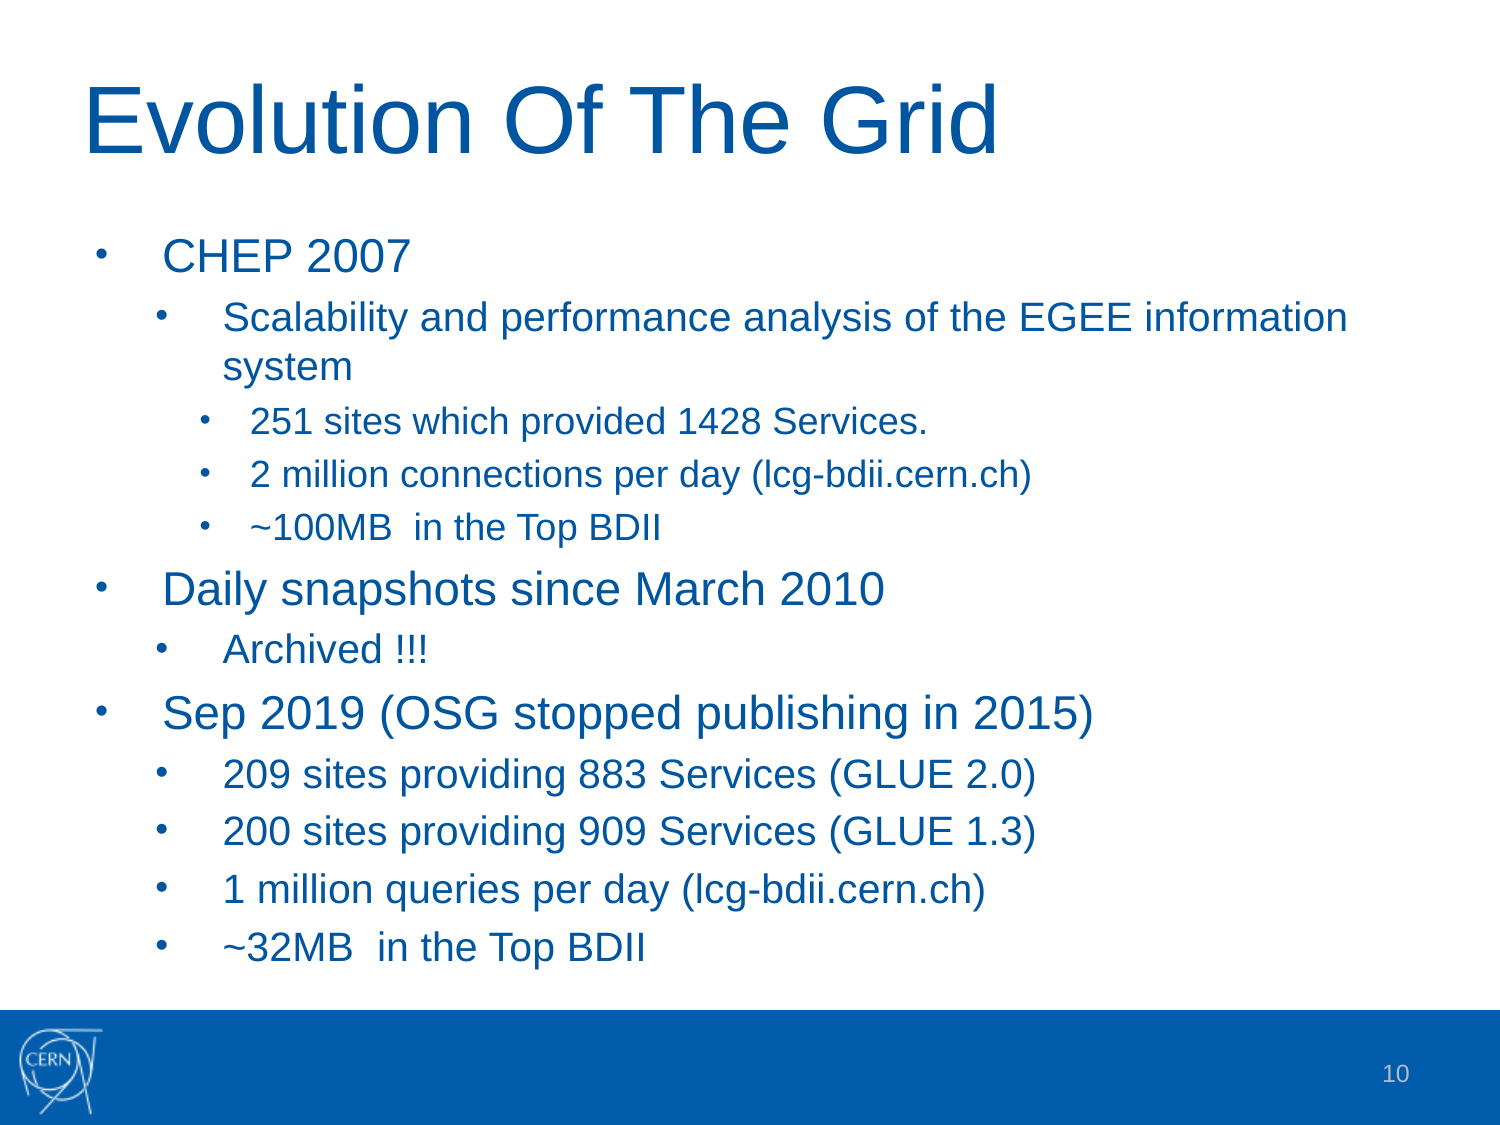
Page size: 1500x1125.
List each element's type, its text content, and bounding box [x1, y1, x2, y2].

slide_number 10 [1342, 1042, 1425, 1103]
list CHEP 2007 Scalability and performance analysis of the EGEE information system 251 sites which provided 1428 Services. 2 million connections per day (lcg-bdii.cern.ch) ~100MB in the Top BDII Daily snapshots since March 2010 Archived !!! Sep 2019 (OSG stopped publishing in 2015) 209 sites providing 883 Services (GLUE 2.0) 200 sites providing 909 Services (GLUE 1.3) 1 million queries per day (lcg-bdii.cern.ch) ~32MB in the Top BDII [75, 217, 1425, 984]
title Evolution Of The Grid [75, 38, 1425, 193]
